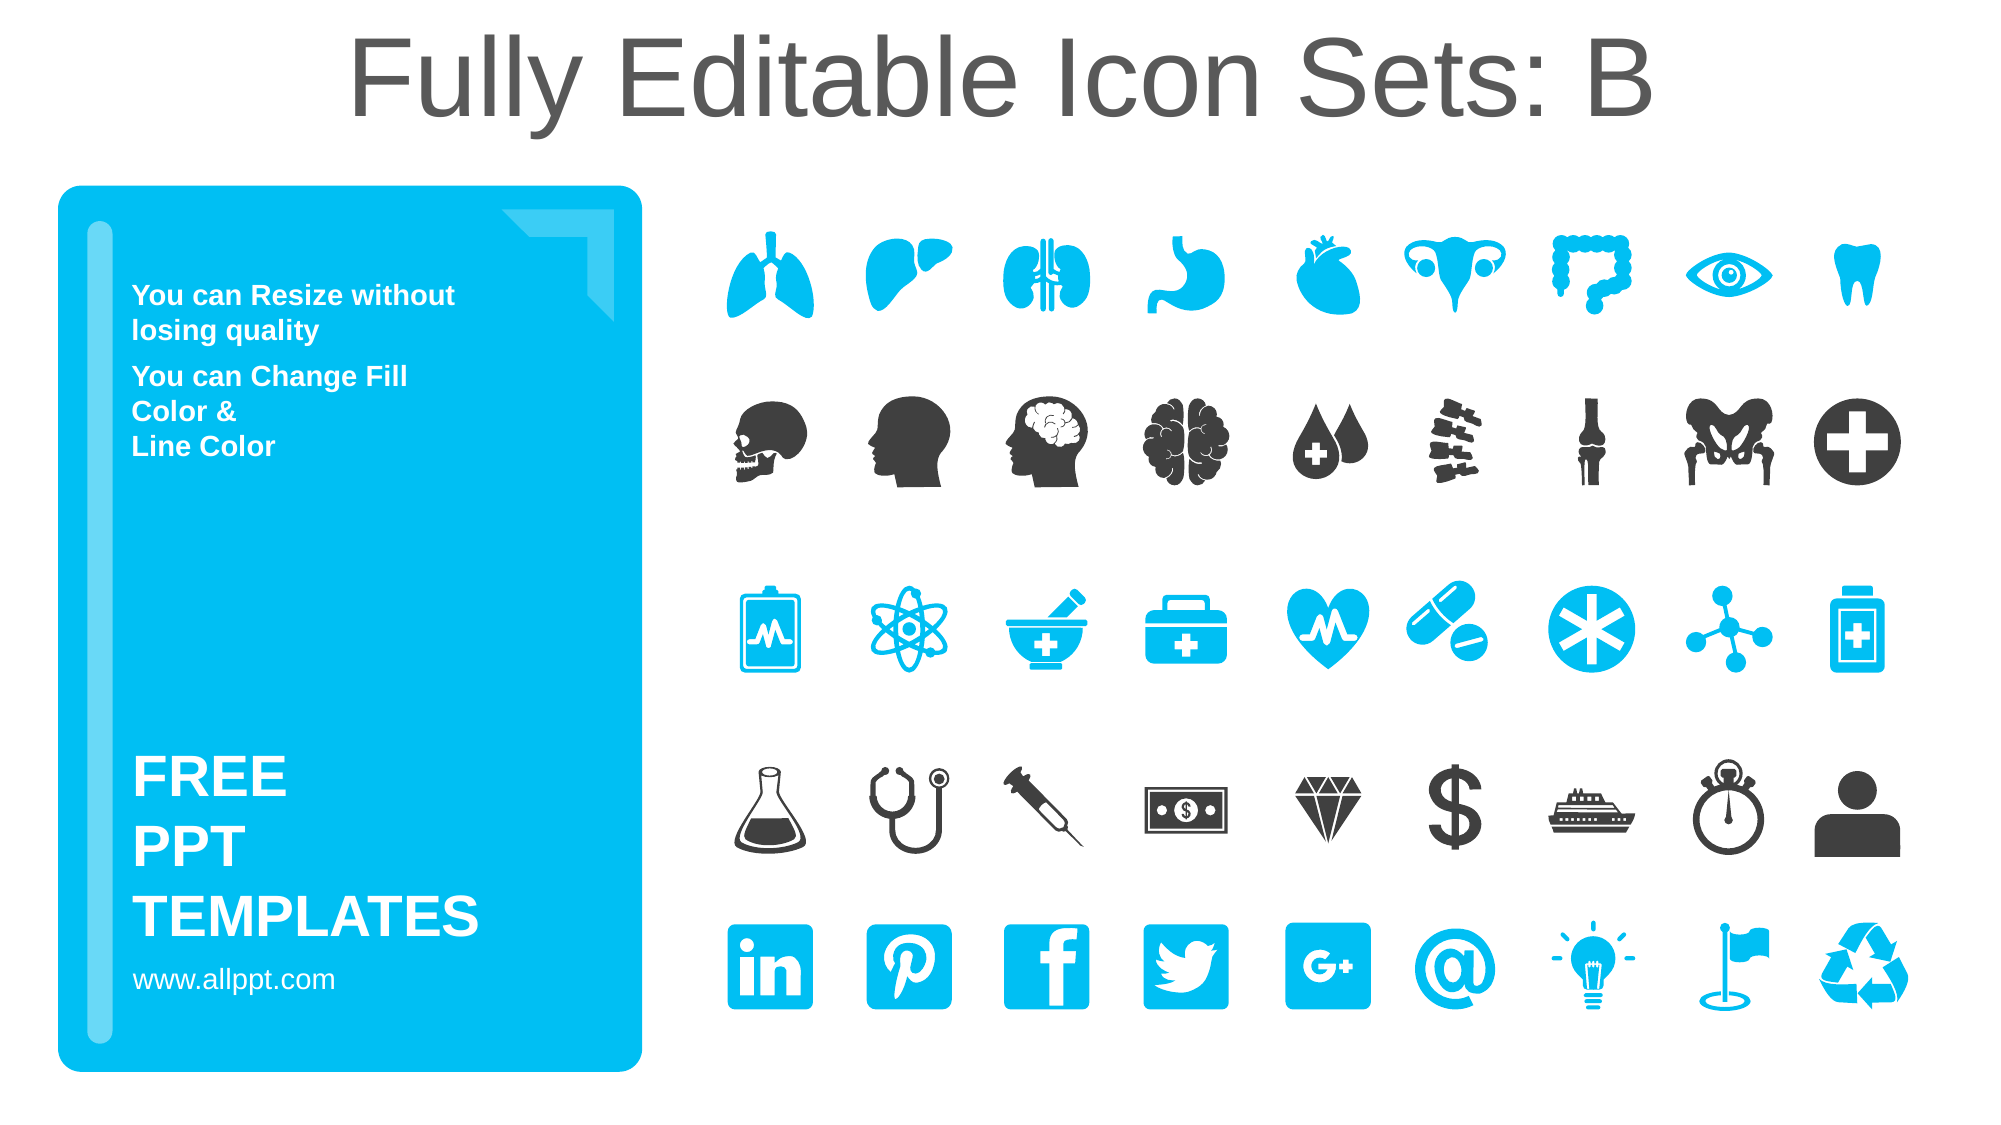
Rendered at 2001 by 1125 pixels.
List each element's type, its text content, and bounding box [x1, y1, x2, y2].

text_box [1146, 235, 1226, 315]
text_box [869, 584, 949, 674]
text_box [865, 923, 953, 1011]
text_box [1141, 397, 1231, 487]
text_box [1616, 931, 1628, 943]
text_box [1576, 397, 1607, 487]
text_box [1569, 935, 1617, 1011]
text_box [1403, 235, 1507, 316]
text_box [1698, 921, 1771, 1012]
text_box [1833, 242, 1882, 308]
text_box [1590, 919, 1597, 933]
text_box [1547, 584, 1637, 674]
text_box [1291, 400, 1370, 481]
text_box [726, 923, 814, 1011]
text_box [1002, 237, 1092, 313]
text_box [1405, 579, 1477, 646]
text_box [1003, 923, 1091, 1011]
text_box [1293, 775, 1364, 844]
text_box [1144, 786, 1229, 835]
text_box [732, 400, 809, 484]
text_box [1818, 921, 1910, 1013]
text_box [1295, 233, 1362, 316]
text_box [1829, 584, 1886, 674]
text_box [1428, 398, 1482, 486]
text_box [1683, 397, 1776, 487]
text_box [1550, 233, 1633, 316]
text_box [1144, 593, 1228, 625]
text_box [1002, 765, 1085, 848]
text_box [1812, 397, 1902, 487]
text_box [868, 396, 951, 488]
text_box [1623, 955, 1637, 962]
text_box [733, 765, 808, 855]
text_box [1550, 955, 1564, 962]
text_box [868, 765, 951, 855]
text_box [1813, 813, 1902, 858]
text_box [1684, 584, 1774, 674]
list Fully Editable Icon Sets: B [53, 20, 1952, 140]
text_box [1142, 923, 1230, 1011]
text_box [1684, 251, 1775, 299]
text_box [1004, 587, 1089, 671]
text_box [1449, 622, 1489, 663]
text_box [738, 584, 802, 674]
text_box [1427, 763, 1483, 851]
text_box [1547, 787, 1637, 834]
text_box [1286, 587, 1371, 671]
text_box [1004, 395, 1089, 489]
text_box [1413, 927, 1497, 1011]
text_box [1559, 931, 1571, 943]
text_box [1836, 769, 1878, 811]
text_box [1284, 921, 1372, 1011]
text_box [864, 237, 954, 312]
text_box [1144, 626, 1228, 665]
text_box [725, 230, 815, 320]
text_box [1691, 758, 1766, 856]
